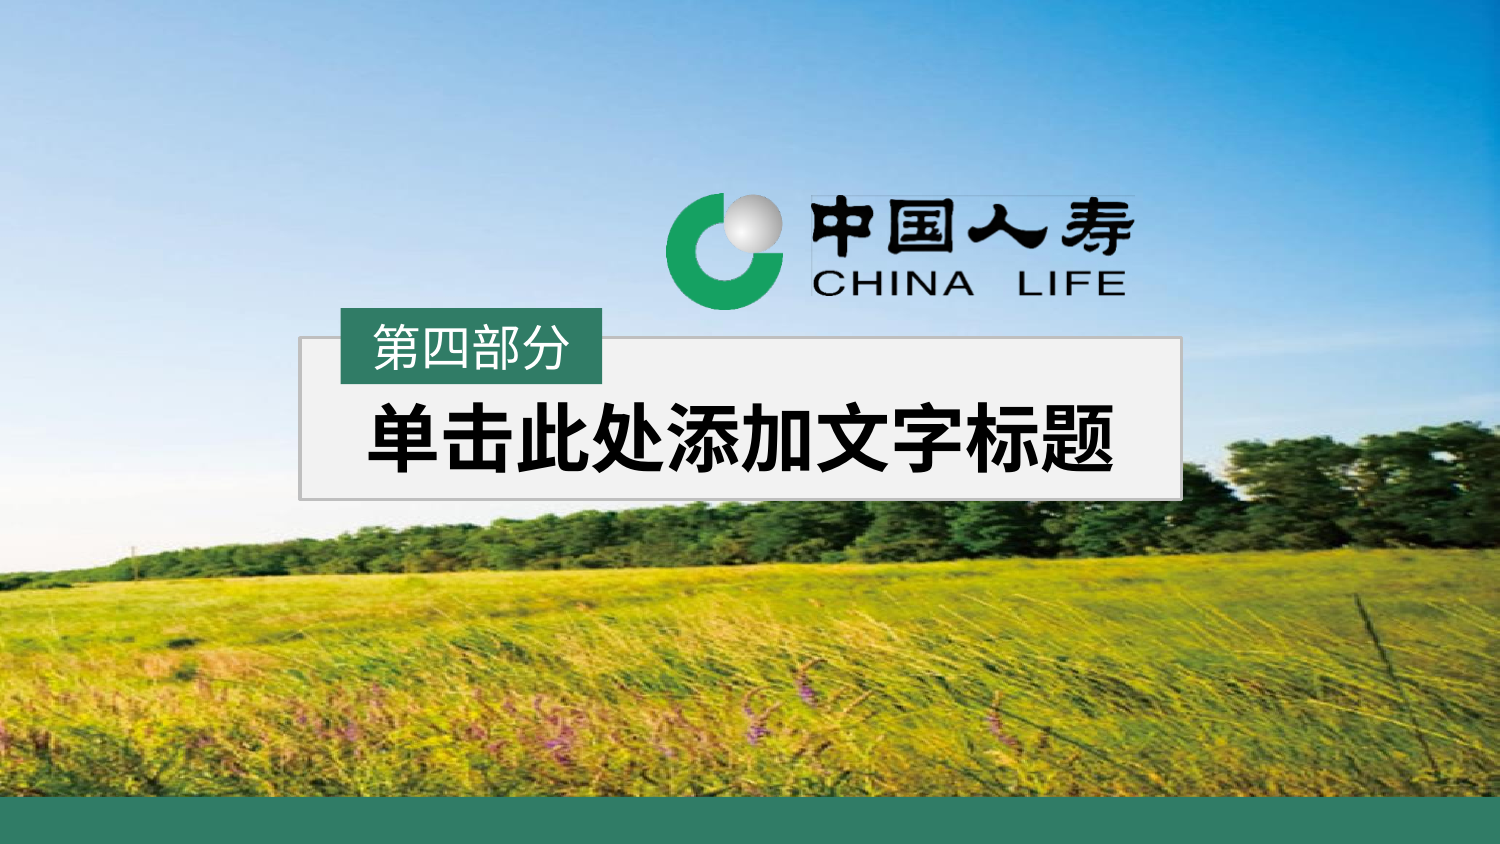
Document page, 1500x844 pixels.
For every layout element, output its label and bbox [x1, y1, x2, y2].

text_box [299, 337, 1182, 500]
text_box [666, 193, 1135, 310]
text_box [0, 0, 1500, 844]
